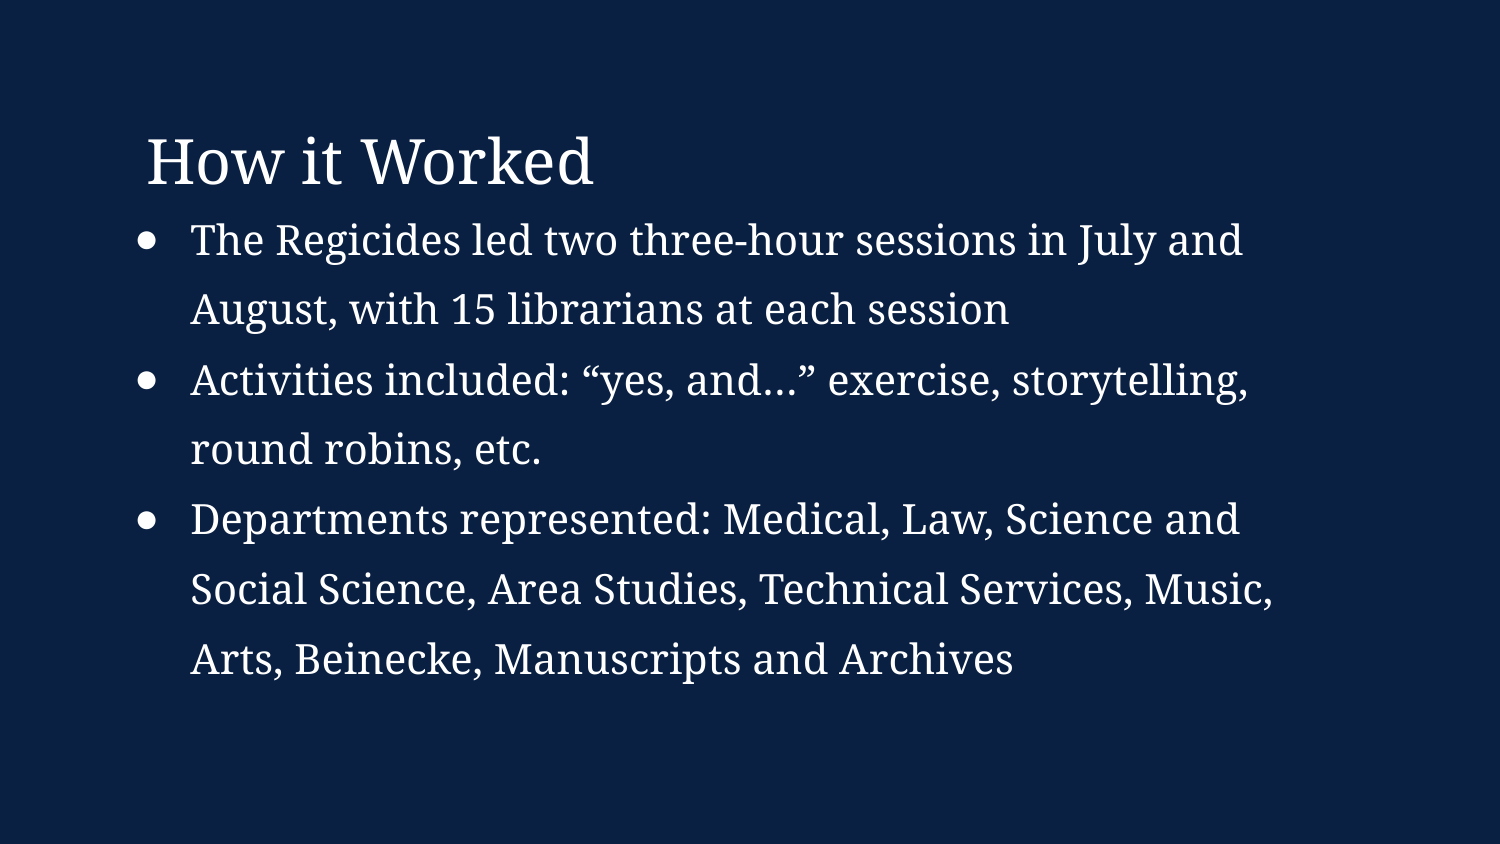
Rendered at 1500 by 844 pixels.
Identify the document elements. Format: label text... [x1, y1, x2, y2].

list How it Worked [131, 99, 1370, 185]
list The Regicides led two three-hour sessions in July and August, with 15 librarians at each session Activities included: “yes, and…” exercise, storytelling, round robins, etc. Departments represented: Medical, Law, Science and Social Science, Area Studies, Technical Services, Music, Arts, Beinecke, Manuscripts and Archives [100, 185, 1370, 726]
